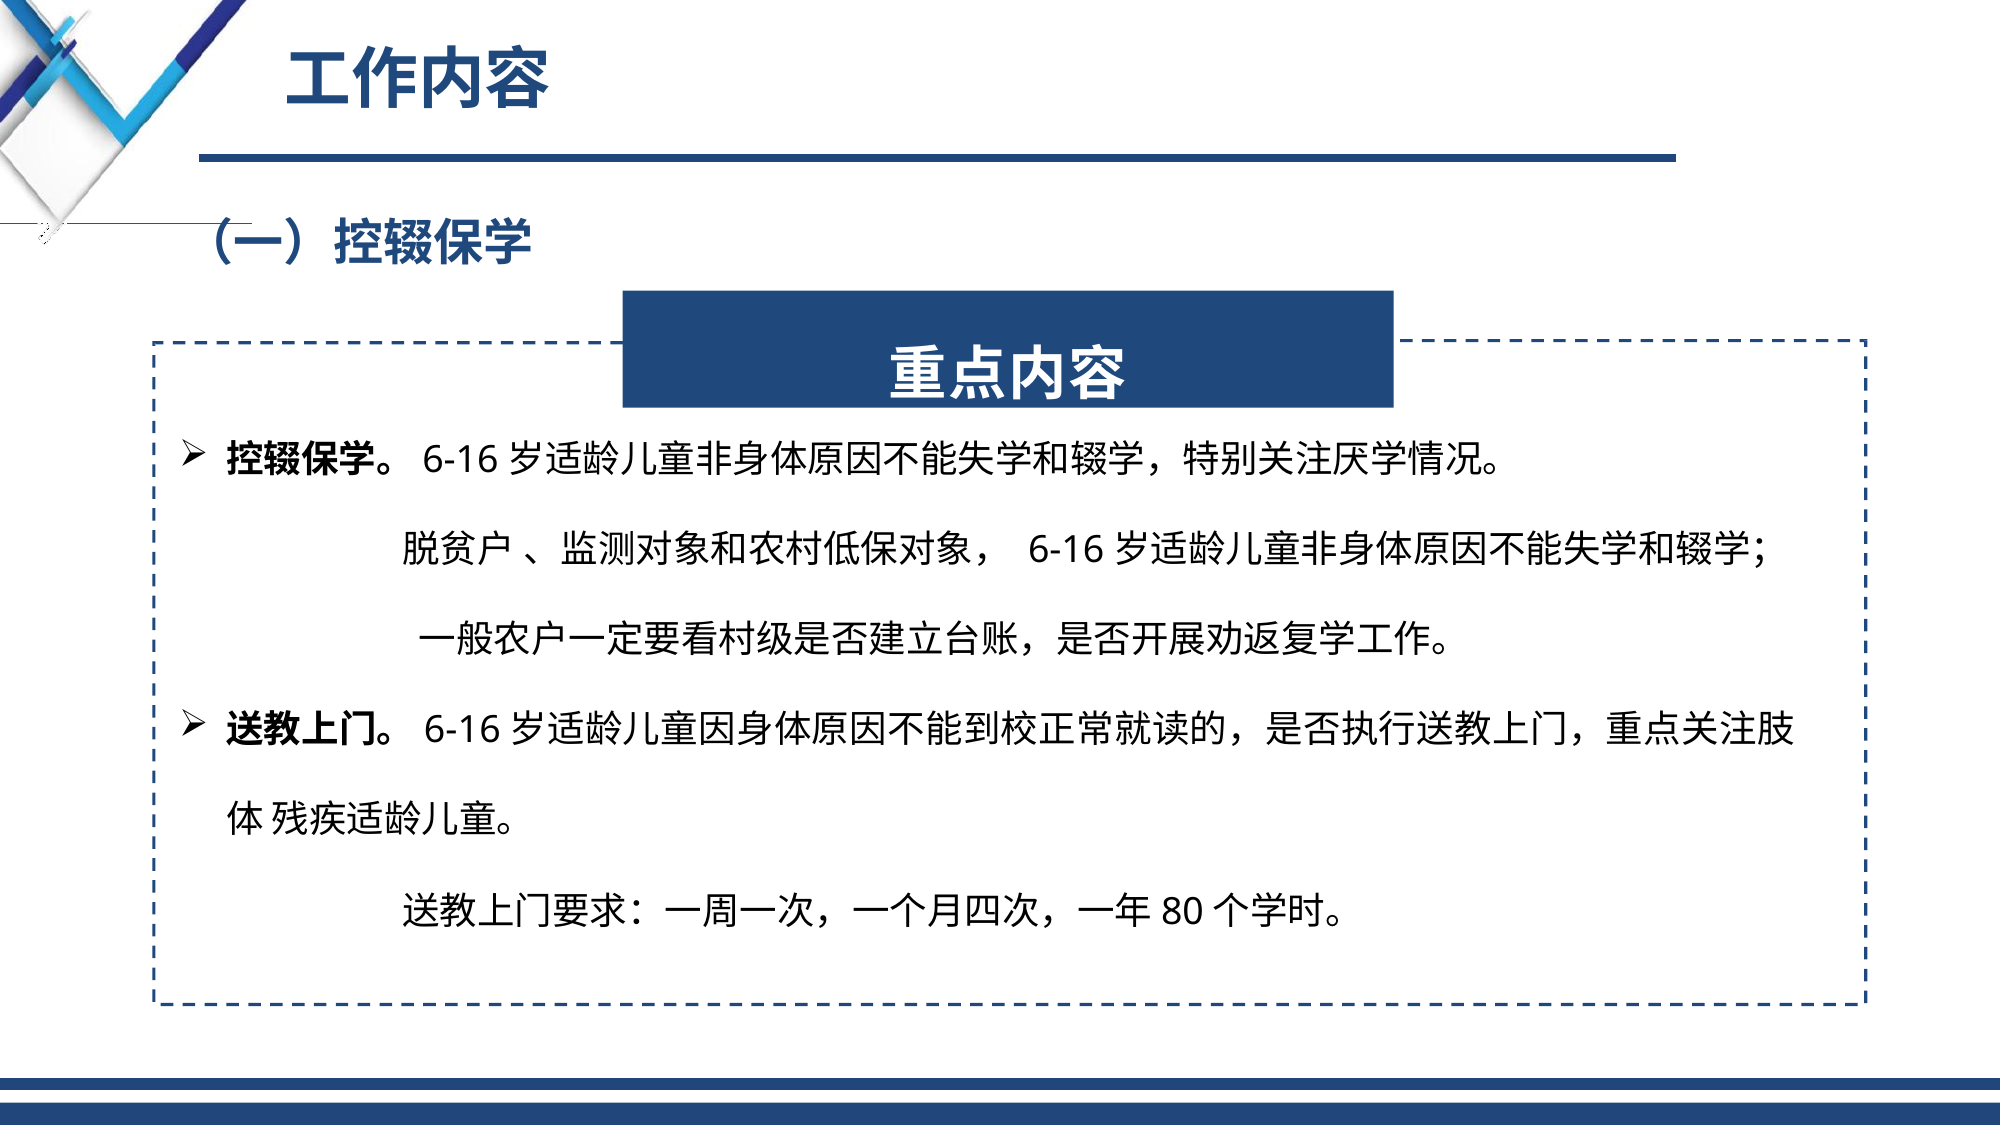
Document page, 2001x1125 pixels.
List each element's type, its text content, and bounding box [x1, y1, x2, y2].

text_box [522, 341, 536, 345]
text_box [1750, 339, 1763, 343]
text_box [335, 1002, 349, 1007]
text_box [1864, 356, 1868, 369]
text_box （一）控辍保学 [181, 207, 536, 270]
text_box [1793, 339, 1807, 343]
text_box [1553, 339, 1566, 343]
text_box [1864, 400, 1868, 413]
text_box [401, 1002, 414, 1007]
text_box [1864, 859, 1868, 872]
text_box [194, 341, 208, 345]
text_box [1167, 1002, 1180, 1007]
text_box [1864, 618, 1868, 632]
text_box [413, 341, 426, 345]
text_box [304, 341, 317, 345]
text_box [1342, 1002, 1355, 1007]
text_box [152, 595, 156, 609]
text_box [1363, 1002, 1377, 1007]
text_box [1465, 339, 1479, 343]
text_box [1473, 1002, 1486, 1007]
text_box [1864, 925, 1868, 938]
text_box [948, 1002, 961, 1007]
text_box [1232, 1002, 1246, 1007]
text_box [152, 341, 164, 346]
text_box [152, 726, 156, 740]
text_box [663, 1002, 677, 1007]
text_box [445, 1002, 458, 1007]
text_box [729, 1002, 743, 1007]
text_box [1706, 339, 1719, 343]
text_box [566, 341, 580, 345]
text_box [152, 355, 156, 368]
text_box [204, 1002, 218, 1007]
text_box [216, 341, 230, 345]
text_box [152, 398, 156, 412]
text_box [882, 1002, 896, 1007]
text_box [1735, 1002, 1749, 1007]
text_box [152, 748, 156, 762]
text_box [1145, 1002, 1158, 1007]
text_box [1495, 1002, 1508, 1007]
text_box [838, 1002, 852, 1007]
text_box [1509, 339, 1523, 343]
text_box [1640, 339, 1654, 343]
text_box [1538, 1002, 1552, 1007]
text_box [544, 341, 558, 345]
text_box [1692, 1002, 1705, 1007]
text_box [226, 1002, 239, 1007]
text_box [1864, 750, 1868, 763]
text_box [1779, 1002, 1793, 1007]
text_box [1560, 1002, 1574, 1007]
text_box [598, 1002, 611, 1007]
text_box [1517, 1002, 1530, 1007]
text_box [152, 573, 156, 587]
text_box [1859, 339, 1868, 347]
text_box [707, 1002, 721, 1007]
text_box [1864, 421, 1868, 435]
text_box [1728, 339, 1741, 343]
text_box [1626, 1002, 1639, 1007]
text_box [1421, 339, 1435, 343]
text_box [1823, 1002, 1836, 1007]
text_box [160, 1002, 174, 1007]
picture [0, 0, 252, 245]
text_box [357, 1002, 371, 1007]
text_box [152, 442, 156, 456]
text_box [1035, 1002, 1049, 1007]
text_box [152, 377, 156, 390]
text_box [1429, 1002, 1443, 1007]
text_box [1597, 339, 1610, 343]
text_box [904, 1002, 918, 1007]
text_box [479, 341, 492, 345]
text_box [0, 1102, 2000, 1125]
text_box [152, 923, 156, 937]
text_box [1864, 531, 1868, 544]
text_box [1864, 509, 1868, 522]
text_box [152, 639, 156, 652]
text_box [1801, 1002, 1814, 1007]
text_box [588, 341, 601, 345]
text_box [1815, 339, 1829, 343]
text_box [1864, 640, 1868, 654]
text_box [152, 814, 156, 828]
text_box [1582, 1002, 1596, 1007]
text_box [488, 1002, 502, 1007]
text_box [423, 1002, 436, 1007]
text_box [467, 1002, 480, 1007]
text_box [1864, 684, 1868, 697]
text_box [1123, 1002, 1136, 1007]
text_box [926, 1002, 939, 1007]
text_box [1713, 1002, 1727, 1007]
text_box [152, 945, 156, 959]
text_box [379, 1002, 393, 1007]
text_box [152, 420, 156, 434]
text_box [1210, 1002, 1224, 1007]
text_box [576, 1002, 589, 1007]
text_box [152, 880, 156, 893]
title 工作内容 [282, 33, 554, 224]
text_box [1385, 1002, 1399, 1007]
text_box [1772, 339, 1785, 343]
text_box [1320, 1002, 1333, 1007]
text_box 重点内容 [622, 334, 1394, 407]
text_box [152, 508, 156, 521]
text_box [860, 1002, 874, 1007]
text_box [1864, 968, 1868, 982]
text_box [152, 551, 156, 565]
text_box [1864, 378, 1868, 391]
text_box [152, 967, 156, 981]
text_box [1864, 662, 1868, 676]
text_box [152, 486, 156, 499]
text_box [685, 1002, 699, 1007]
text_box [369, 341, 383, 345]
text_box [1101, 1002, 1114, 1007]
text_box [1864, 990, 1868, 1004]
text_box [1864, 596, 1868, 610]
text_box [620, 1002, 633, 1007]
text_box [795, 1002, 808, 1007]
text_box [554, 1002, 568, 1007]
text_box [1648, 1002, 1661, 1007]
text_box [1684, 339, 1698, 343]
text_box [238, 341, 251, 345]
text_box [1864, 793, 1868, 807]
text_box [1670, 1002, 1683, 1007]
text_box [1757, 1002, 1771, 1007]
text_box [152, 770, 156, 784]
text_box [1276, 1002, 1289, 1007]
text_box [610, 341, 623, 345]
text_box [152, 617, 156, 631]
text_box [1864, 837, 1868, 851]
text_box [435, 341, 448, 345]
text_box [270, 1002, 283, 1007]
text_box [1864, 706, 1868, 719]
text_box [1837, 339, 1851, 343]
text_box [391, 341, 405, 345]
text_box [622, 290, 1394, 334]
text_box [1400, 339, 1413, 343]
text_box [152, 792, 156, 806]
text_box [532, 1002, 546, 1007]
text_box [152, 902, 156, 915]
text_box [970, 1002, 983, 1007]
text_box [152, 836, 156, 849]
text_box [1864, 575, 1868, 588]
text_box [1057, 1002, 1071, 1007]
text_box [1443, 339, 1457, 343]
text_box [347, 341, 361, 345]
text_box [1864, 903, 1868, 916]
text_box [457, 341, 470, 345]
text_box [1845, 1002, 1858, 1007]
text_box [1407, 1002, 1421, 1007]
text_box [751, 1002, 764, 1007]
text_box [642, 1002, 655, 1007]
text_box [325, 341, 339, 345]
text_box [182, 1002, 196, 1007]
text_box [1618, 339, 1632, 343]
text_box [510, 1002, 524, 1007]
text_box [152, 661, 156, 674]
text_box [1864, 946, 1868, 960]
text_box [1013, 1002, 1027, 1007]
text_box [1864, 728, 1868, 741]
text_box [152, 683, 156, 696]
text_box [152, 705, 156, 718]
text_box [313, 1002, 327, 1007]
text_box [1254, 1002, 1268, 1007]
text_box [1864, 465, 1868, 479]
text_box [152, 530, 156, 543]
text_box [1604, 1002, 1618, 1007]
text_box [1864, 771, 1868, 785]
text_box [1531, 339, 1544, 343]
text_box [152, 858, 156, 871]
text_box [1451, 1002, 1464, 1007]
text_box [1864, 487, 1868, 501]
text_box [1864, 443, 1868, 457]
text_box [152, 989, 156, 1002]
text_box [1188, 1002, 1202, 1007]
text_box [152, 464, 156, 477]
text_box [260, 341, 273, 345]
text_box [282, 341, 295, 345]
text_box [1079, 1002, 1093, 1007]
text_box [500, 341, 514, 345]
text_box [1864, 815, 1868, 829]
text_box [1575, 339, 1588, 343]
text_box [817, 1002, 830, 1007]
text_box [773, 1002, 786, 1007]
text_box [992, 1002, 1005, 1007]
text_box [1864, 881, 1868, 894]
text_box [172, 341, 186, 345]
text_box [1298, 1002, 1311, 1007]
text_box 控辍保学。6-16岁适龄儿童非身体原因不能失学和辍学，特别关注厌学情况。 脱贫户 、监测对象和农村低保对象， 6-16岁适龄儿童非身体原因不能失学和辍学； 一般农户一定要看村级是否建立台账，是否开展劝返复学工作。 送教上门。6-16岁适龄儿童因身体原因不能到校正常就读的，是否执行送教上门，重点关注肢体 残疾适龄儿童。 送教上门要求：一周一次，一个月四次，一年80个学时。 [177, 432, 1823, 932]
text_box [1487, 339, 1501, 343]
text_box [1864, 553, 1868, 566]
text_box [1662, 339, 1676, 343]
text_box [248, 1002, 261, 1007]
text_box [292, 1002, 305, 1007]
